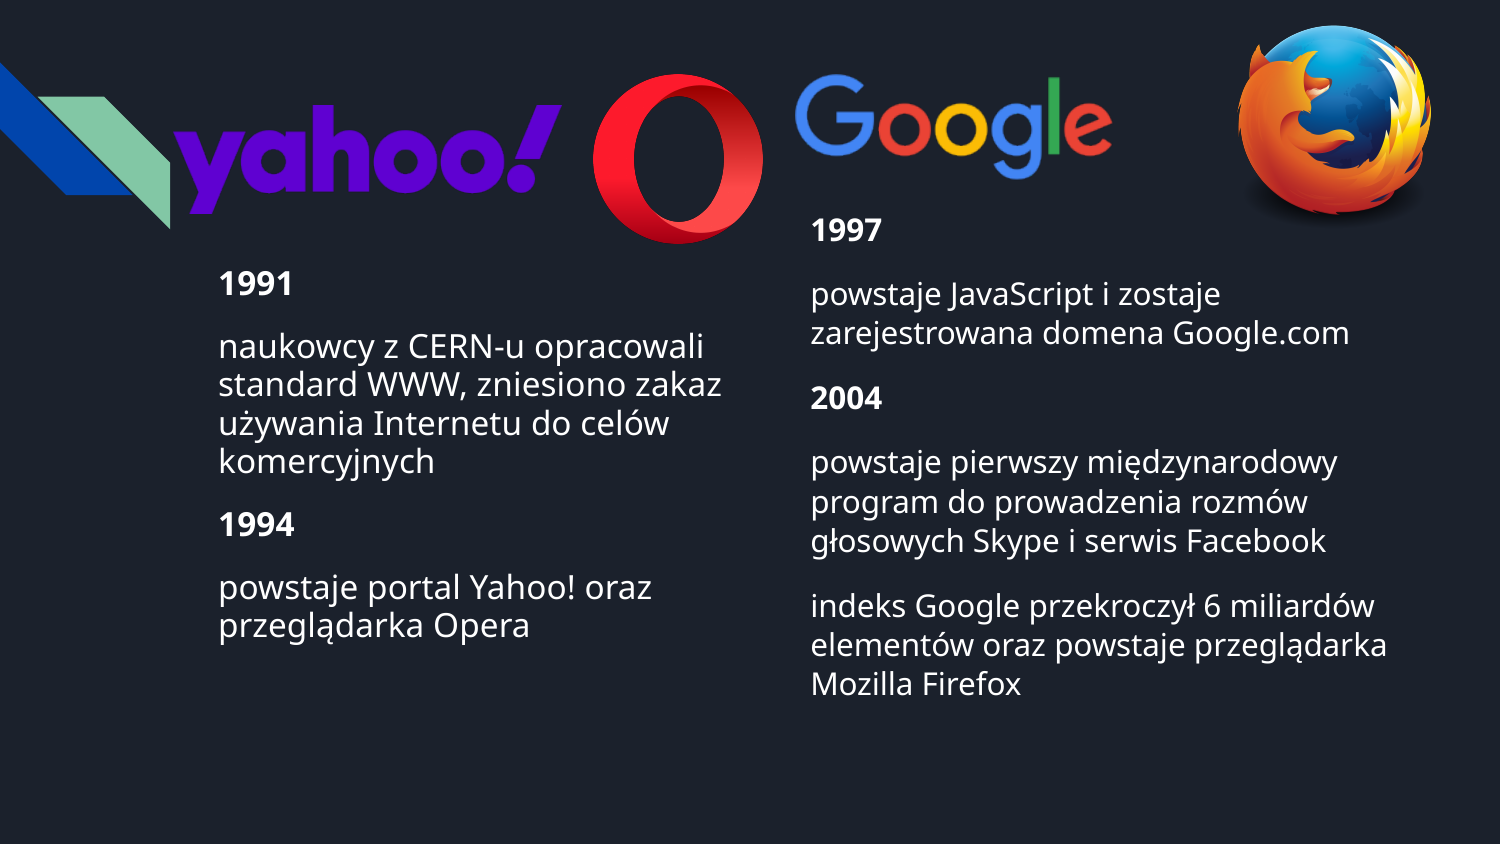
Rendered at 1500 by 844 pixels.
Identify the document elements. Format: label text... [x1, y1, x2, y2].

picture [593, 74, 764, 245]
picture [173, 105, 562, 214]
picture [1236, 25, 1431, 232]
list 1991 naukowcy z CERN-u opracowali standard WWW, zniesiono zakaz używania Internetu do celów komercyjnych 1994 powstaje portal Yahoo! oraz przeglądarka Opera [203, 250, 762, 787]
list 1997 powstaje JavaScript i zostaje zarejestrowana domena Google.com 2004 powstaje pierwszy międzynarodowy program do prowadzenia rozmów głosowych Skype i serwis Facebook indeks Google przekroczył 6 miliardów elementów oraz powstaje przeglądarka Mozilla Firefox [795, 192, 1419, 812]
picture [795, 74, 1115, 183]
